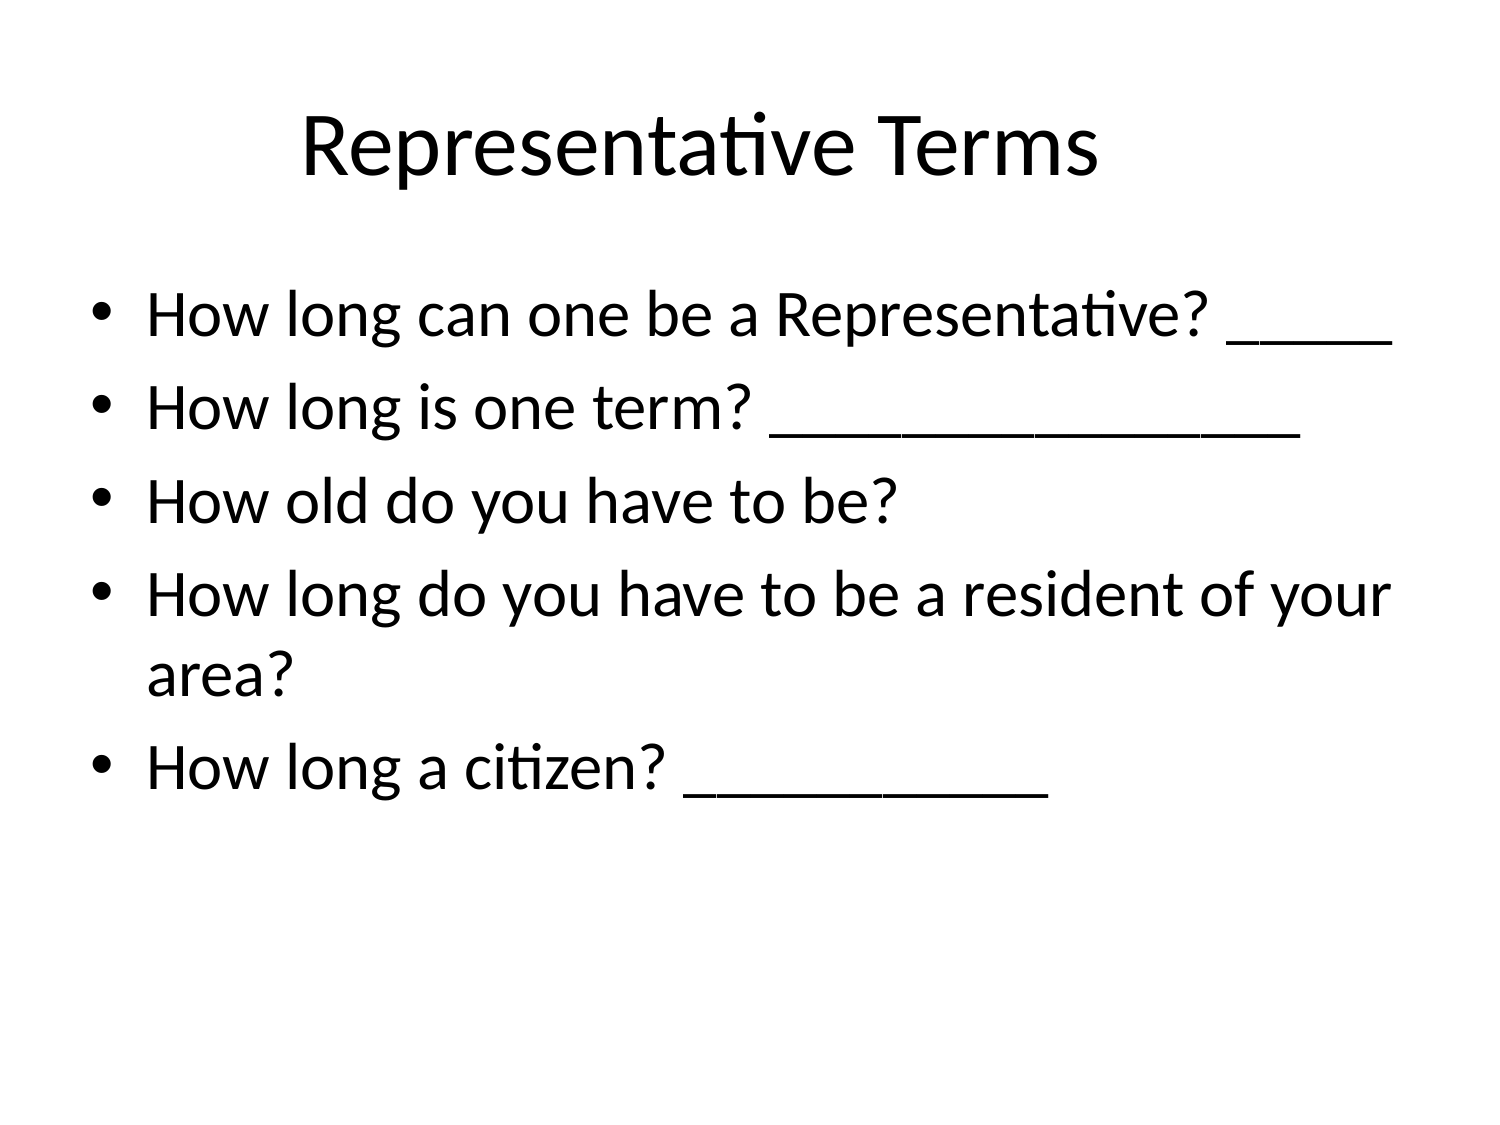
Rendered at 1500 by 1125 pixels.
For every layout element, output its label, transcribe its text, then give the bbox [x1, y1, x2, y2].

title Representative Terms [75, 45, 1425, 233]
list How long can one be a Representative? _____ How long is one term? ________________ How old do you have to be? How long do you have to be a resident of your area? How long a citizen? ___________ [75, 262, 1425, 1005]
